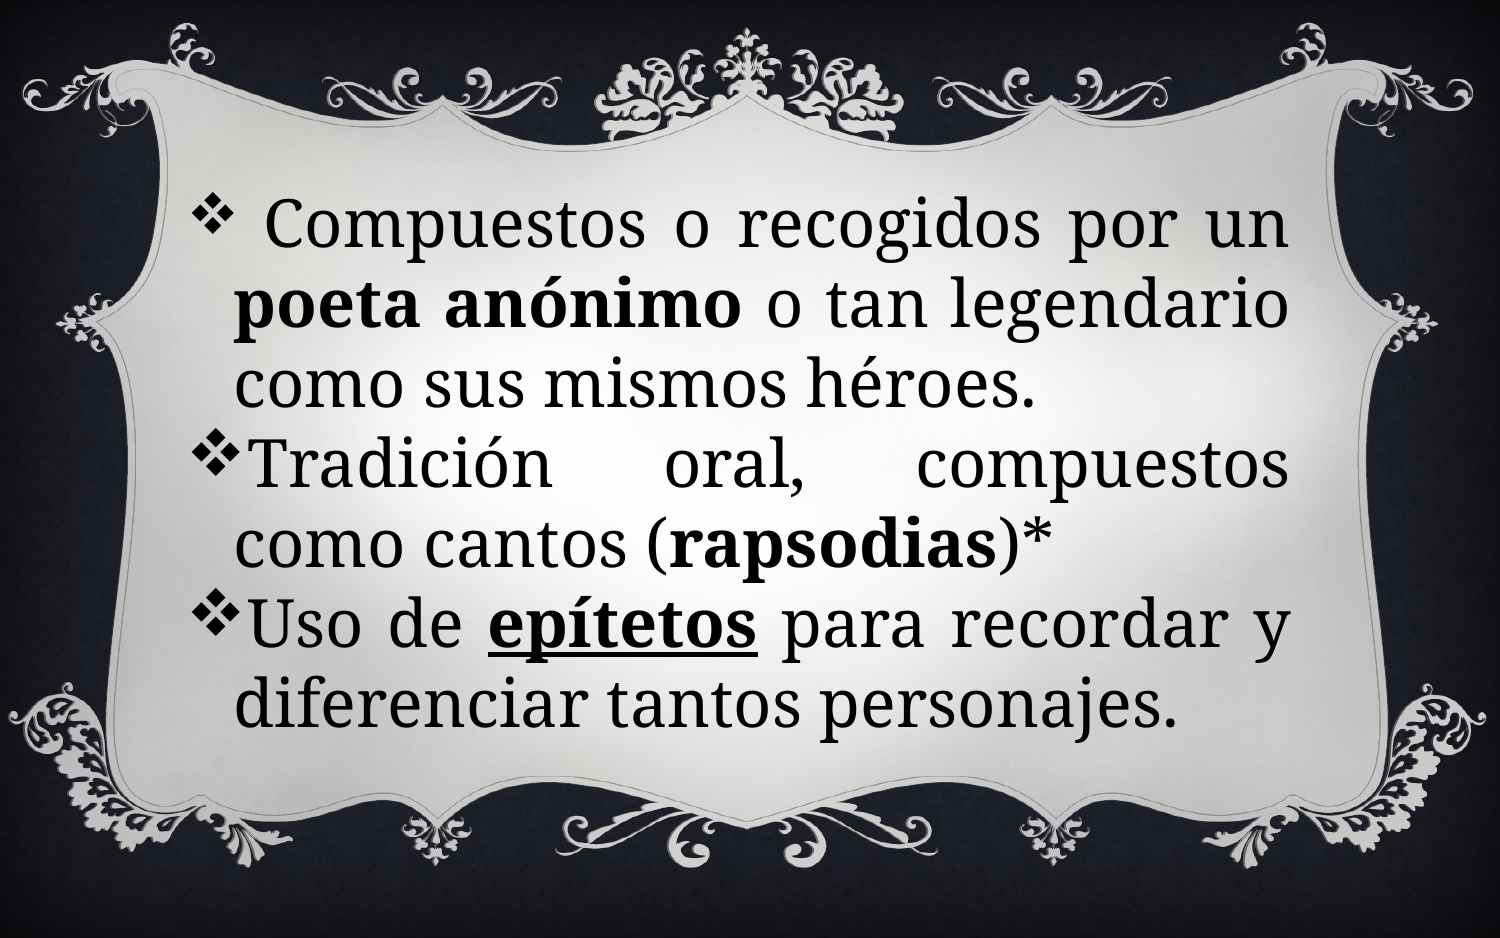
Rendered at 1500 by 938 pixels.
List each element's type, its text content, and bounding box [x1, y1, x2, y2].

text_box Compuestos o recogidos por un poeta anónimo o tan legendario como sus mismos héroes. Tradición oral, compuestos como cantos (rapsodias)* Uso de epítetos para recordar y diferenciar tantos personajes. [172, 173, 1307, 818]
picture [0, 0, 1500, 938]
